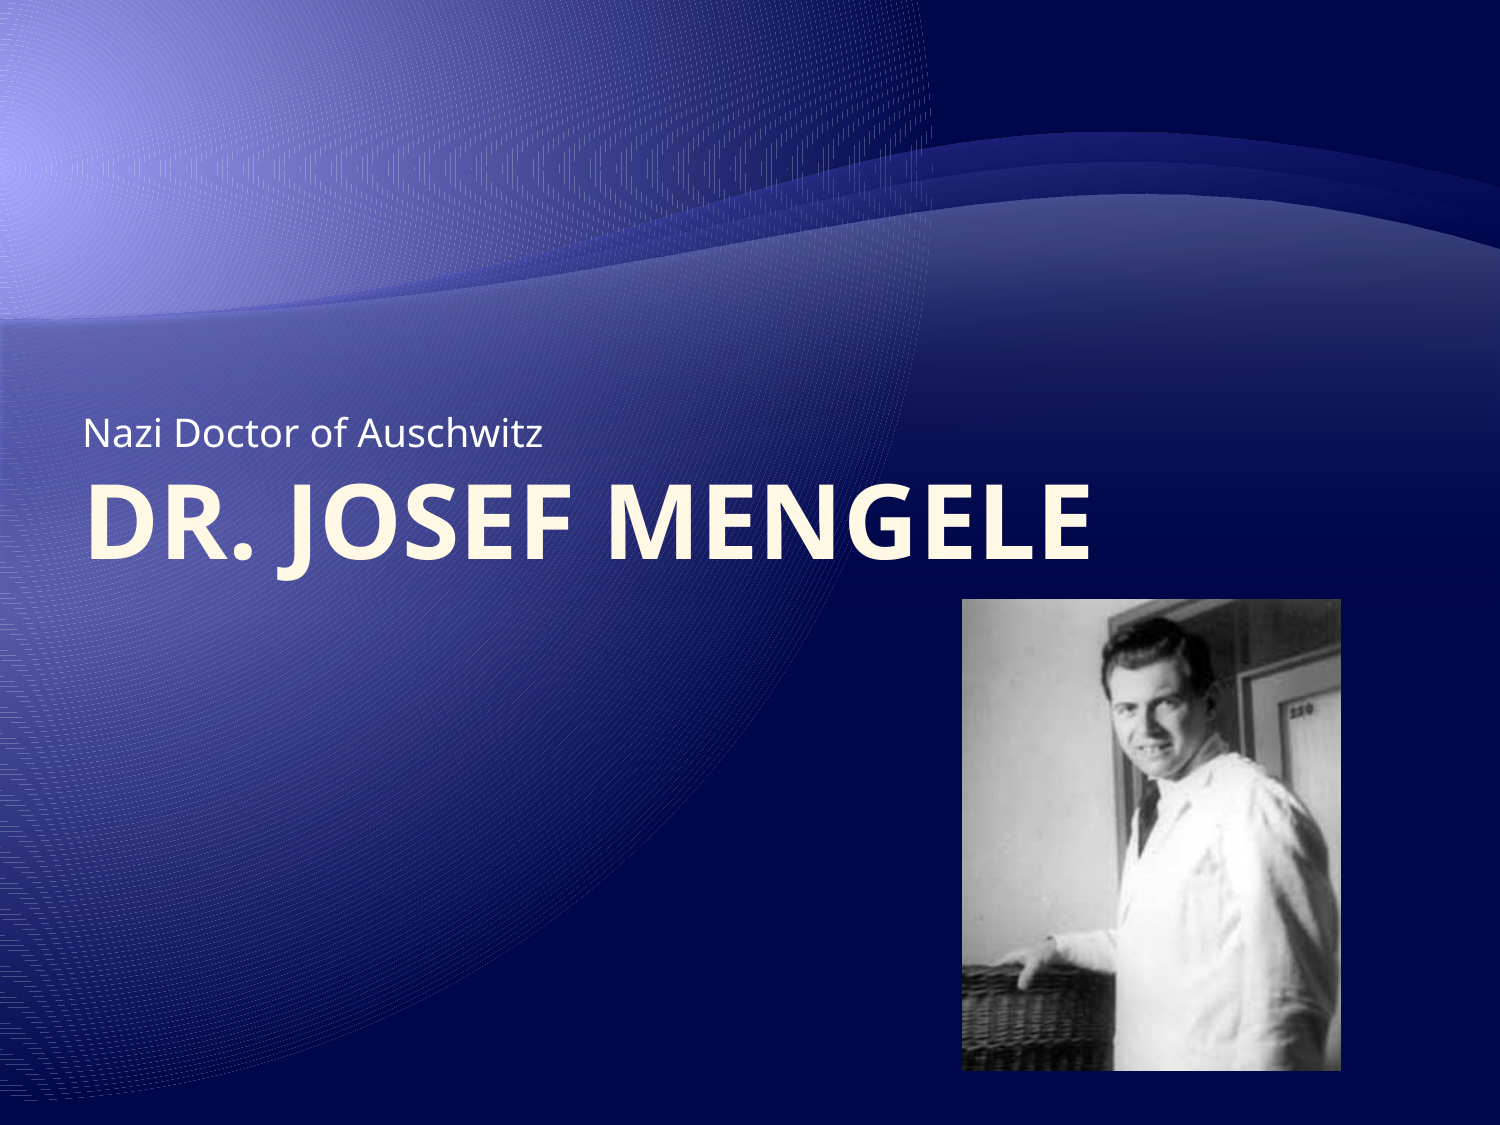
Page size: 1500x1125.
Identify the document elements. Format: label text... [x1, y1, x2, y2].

picture [962, 599, 1341, 1071]
subtitle Nazi Doctor of Auschwitz [82, 255, 920, 456]
title Dr. Josef Mengele [82, 455, 1433, 811]
